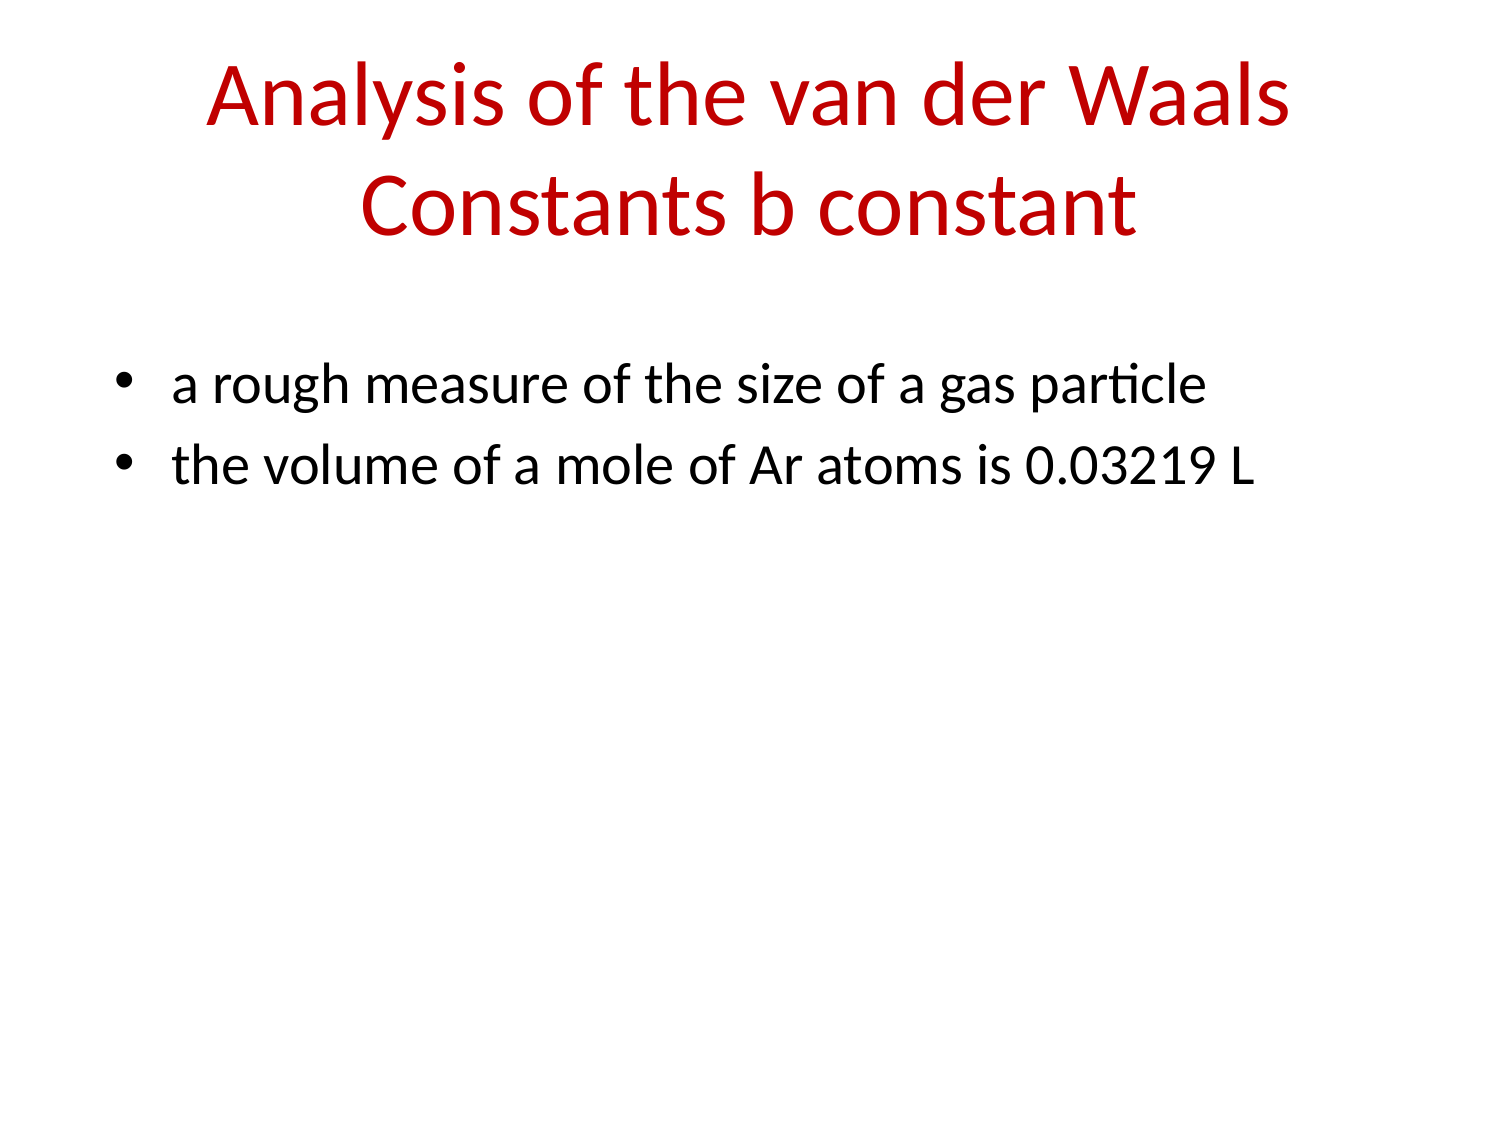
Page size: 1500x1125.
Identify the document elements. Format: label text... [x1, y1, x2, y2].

list a rough measure of the size of a gas particle the volume of a mole of Ar atoms is 0.03219 L [99, 337, 1450, 650]
title Analysis of the van der Waals Constants b constant [75, 50, 1425, 238]
